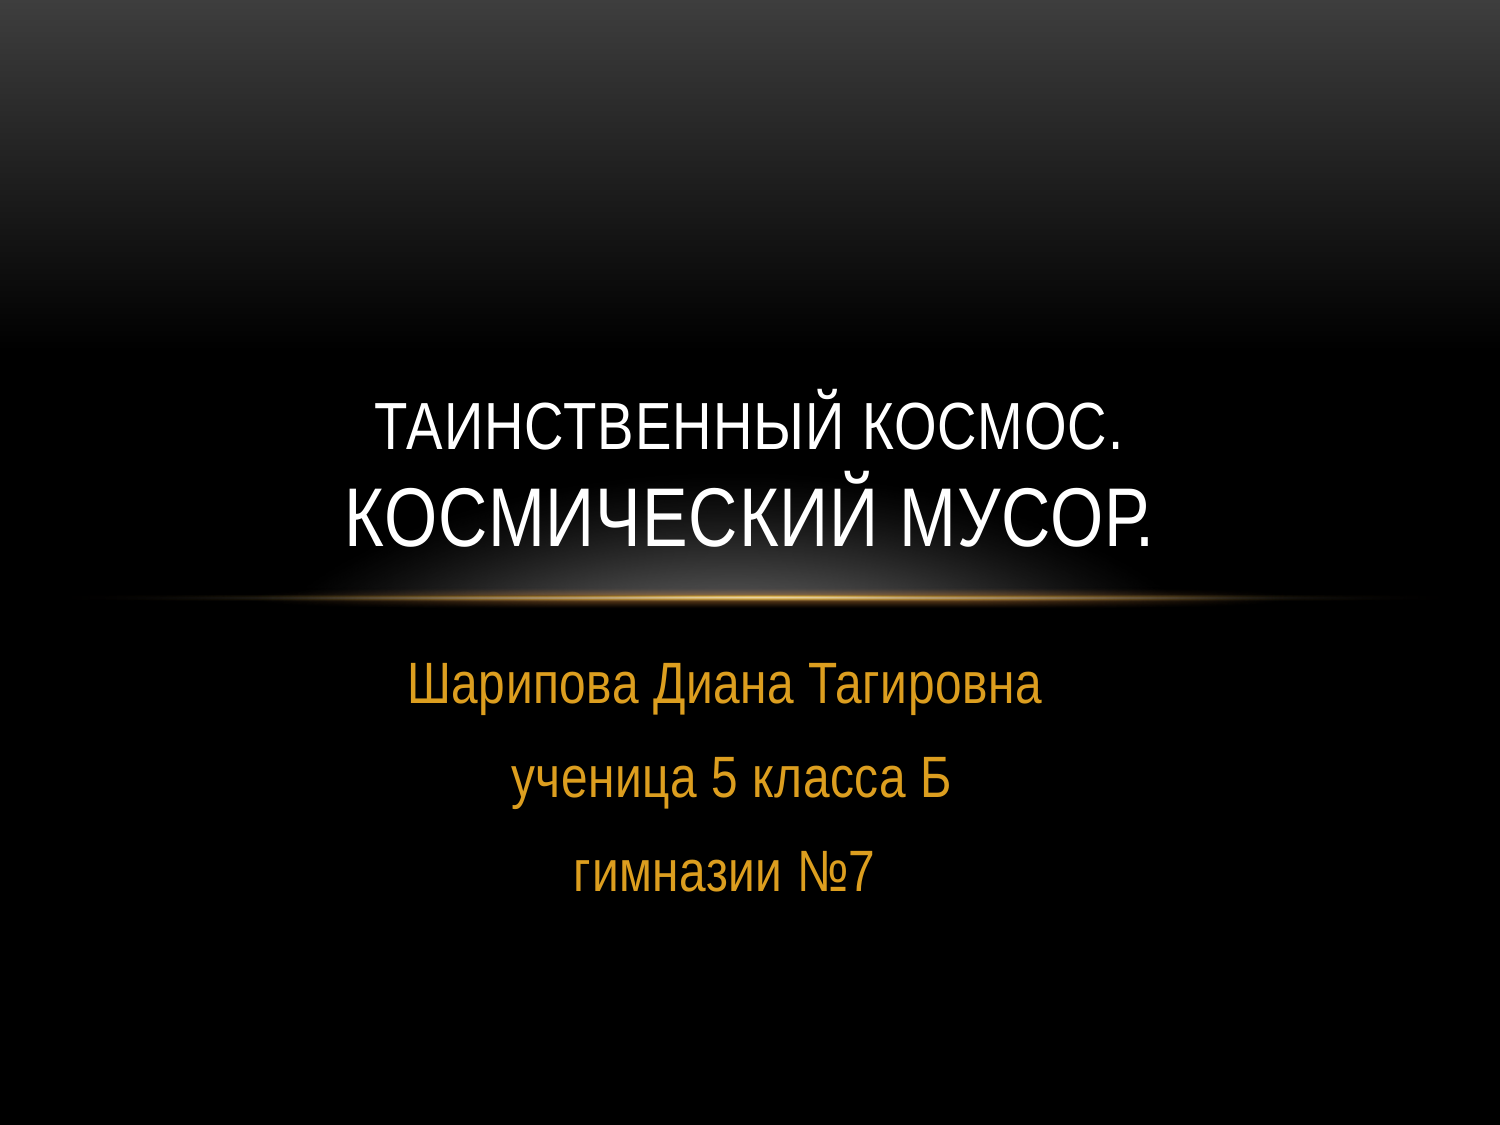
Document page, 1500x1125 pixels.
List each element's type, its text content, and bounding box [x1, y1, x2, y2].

picture [0, 0, 1500, 750]
subtitle Шарипова Диана Тагировна ученица 5 класса Б гимназии №7 [200, 637, 1250, 925]
title ТаинственныЙ космос. Космический мусор. [112, 329, 1388, 571]
